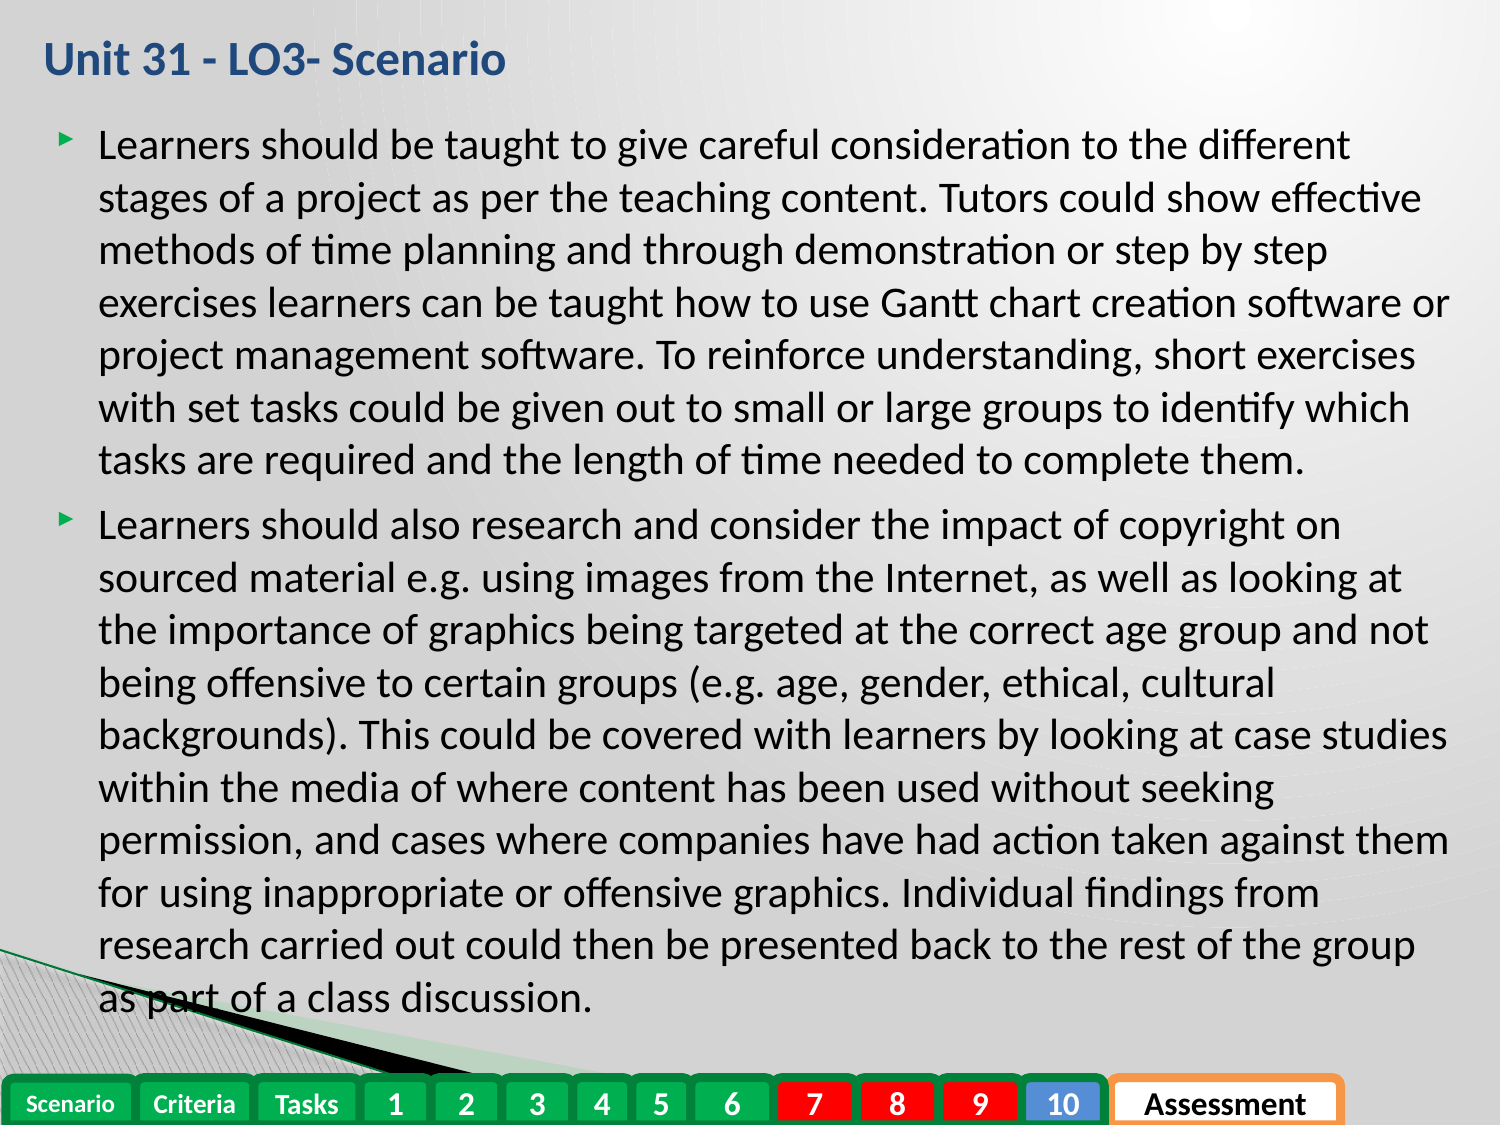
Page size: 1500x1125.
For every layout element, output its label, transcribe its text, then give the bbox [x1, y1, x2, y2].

list Learners should be taught to give careful consideration to the different stages of a project as per the teaching content. Tutors could show effective methods of time planning and through demonstration or step by step exercises learners can be taught how to use Gantt chart creation software or project management software. To reinforce understanding, short exercises with set tasks could be given out to small or large groups to identify which tasks are required and the length of time needed to complete them. Learners should also research and consider the impact of copyright on sourced material e.g. using images from the Internet, as well as looking at the importance of graphics being targeted at the correct age group and not being offensive to certain groups (e.g. age, gender, ethical, cultural backgrounds). This could be covered with learners by looking at case studies within the media of where content has been used without seeking permission, and cases where companies have had action taken against them for using inappropriate or offensive graphics. Individual findings from research carried out could then be presented back to the rest of the group as part of a class discussion. [23, 108, 1477, 1035]
title Unit 31 - LO3- Scenario [17, 19, 1483, 94]
